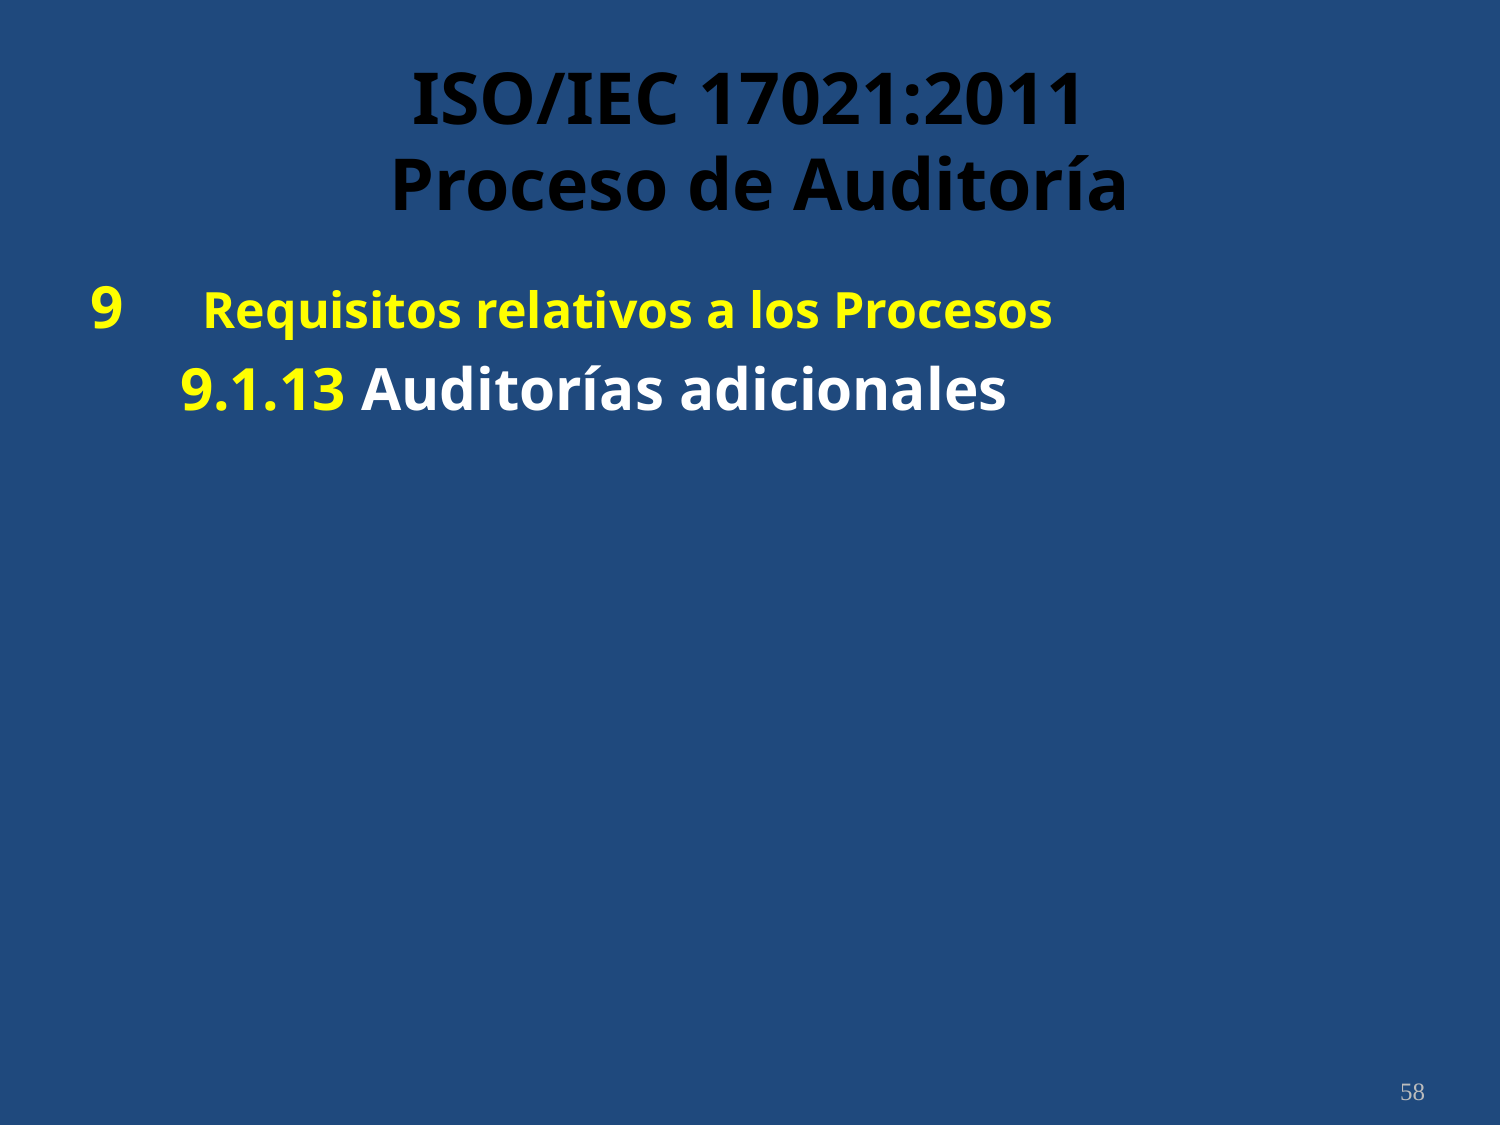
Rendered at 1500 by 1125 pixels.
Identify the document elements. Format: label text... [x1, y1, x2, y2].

title ISO/IEC 17021:2011 Proceso de Auditoría [75, 45, 1425, 233]
slide_number 58 [1299, 1052, 1425, 1113]
list 9 Requisitos relativos a los Procesos 9.1.13 Auditorías adicionales [74, 262, 1426, 1036]
